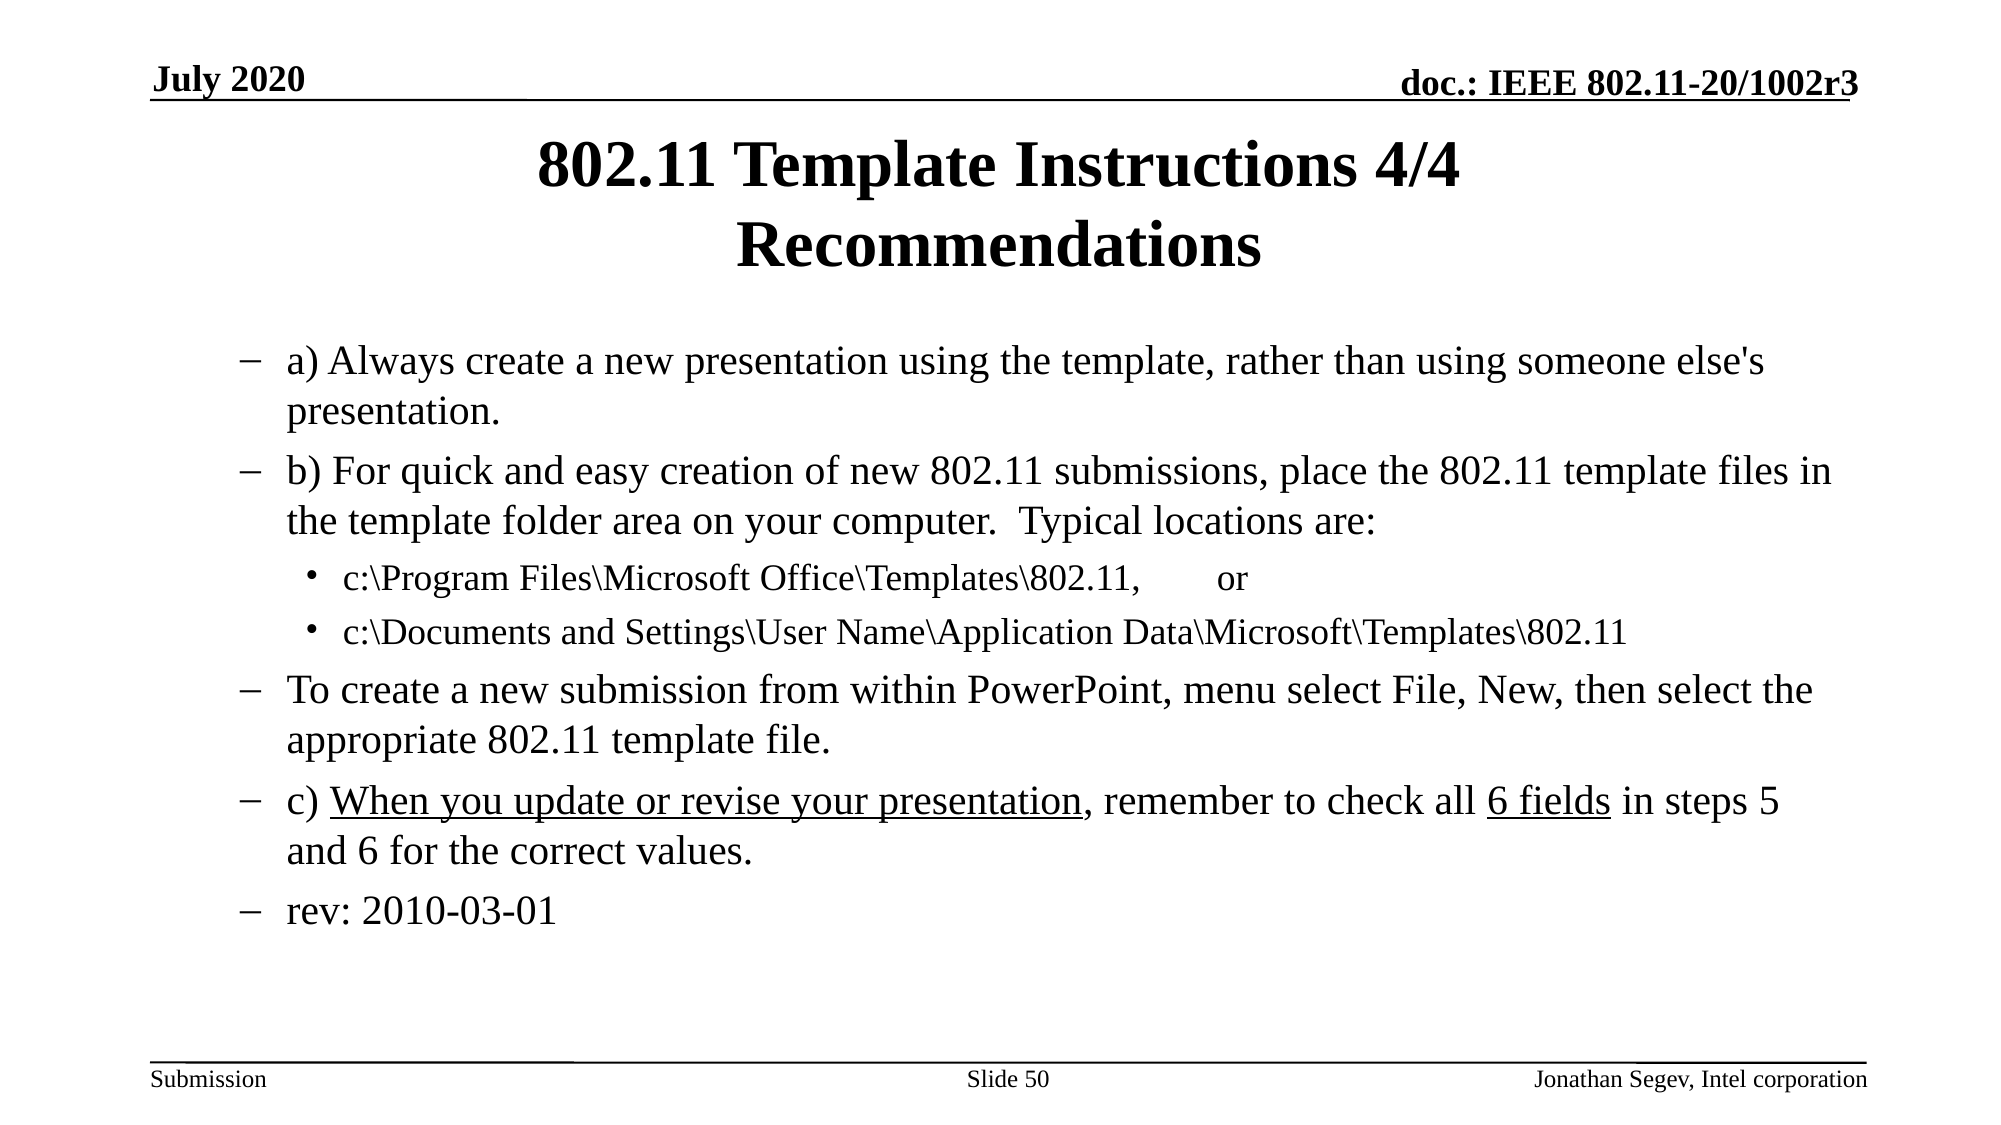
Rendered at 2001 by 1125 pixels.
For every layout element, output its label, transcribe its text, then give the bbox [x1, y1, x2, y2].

slide_number Slide 50 [950, 1061, 1067, 1123]
list a) Always create a new presentation using the template, rather than using someone else's presentation. b) For quick and easy creation of new 802.11 submissions, place the 802.11 template files in the template folder area on your computer. Typical locations are: c:\Program Files\Microsoft Office\Templates\802.11, or c:\Documents and Settings\User Name\Application Data\Microsoft\Templates\802.11 To create a new submission from within PowerPoint, menu select File, New, then select the appropriate 802.11 template file. c) When you update or revise your presentation, remember to check all 6 fields in steps 5 and 6 for the correct values. rev: 2010-03-01 [149, 324, 1850, 1000]
footer Jonathan Segev, Intel corporation [1171, 1061, 1869, 1093]
title 802.11 Template Instructions 4/4 Recommendations [149, 112, 1850, 288]
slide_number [152, 54, 563, 100]
